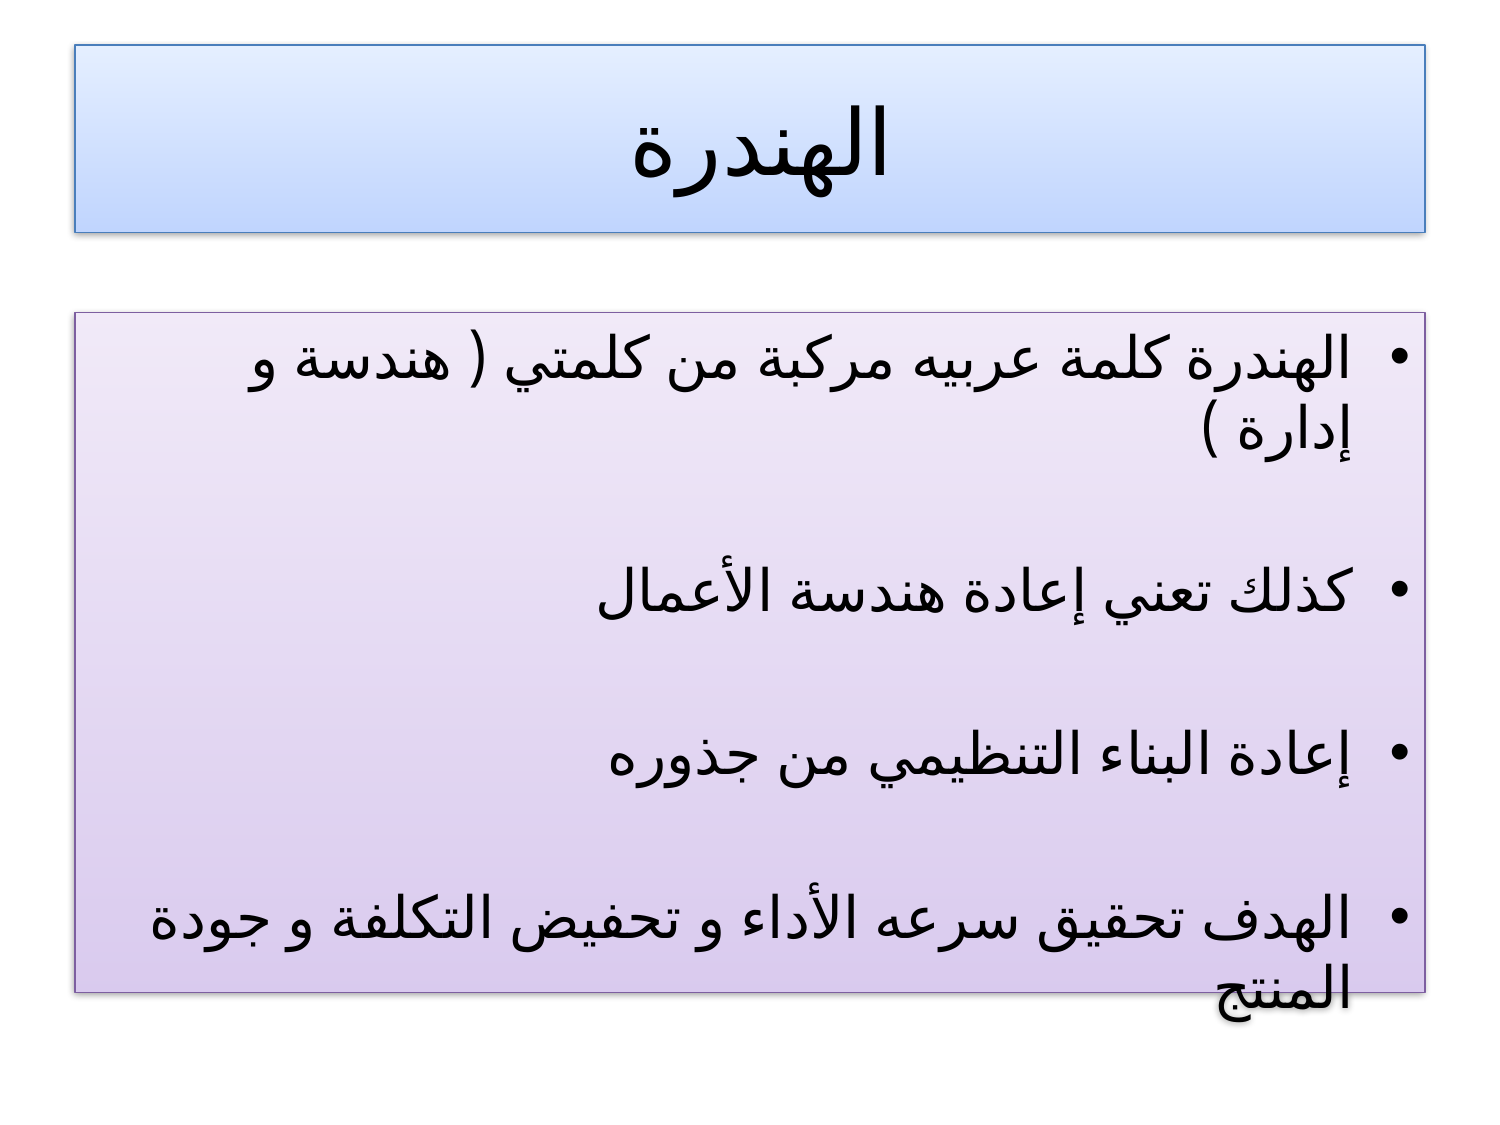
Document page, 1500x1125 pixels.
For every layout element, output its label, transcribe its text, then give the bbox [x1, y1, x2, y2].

list الهندرة كلمة عربيه مركبة من كلمتي ( هندسة و إدارة ) كذلك تعني إعادة هندسة الأعمال إعادة البناء التنظيمي من جذوره الهدف تحقيق سرعه الأداء و تحفيض التكلفة و جودة المنتج [74, 312, 1426, 993]
title الهندرة [74, 44, 1426, 233]
